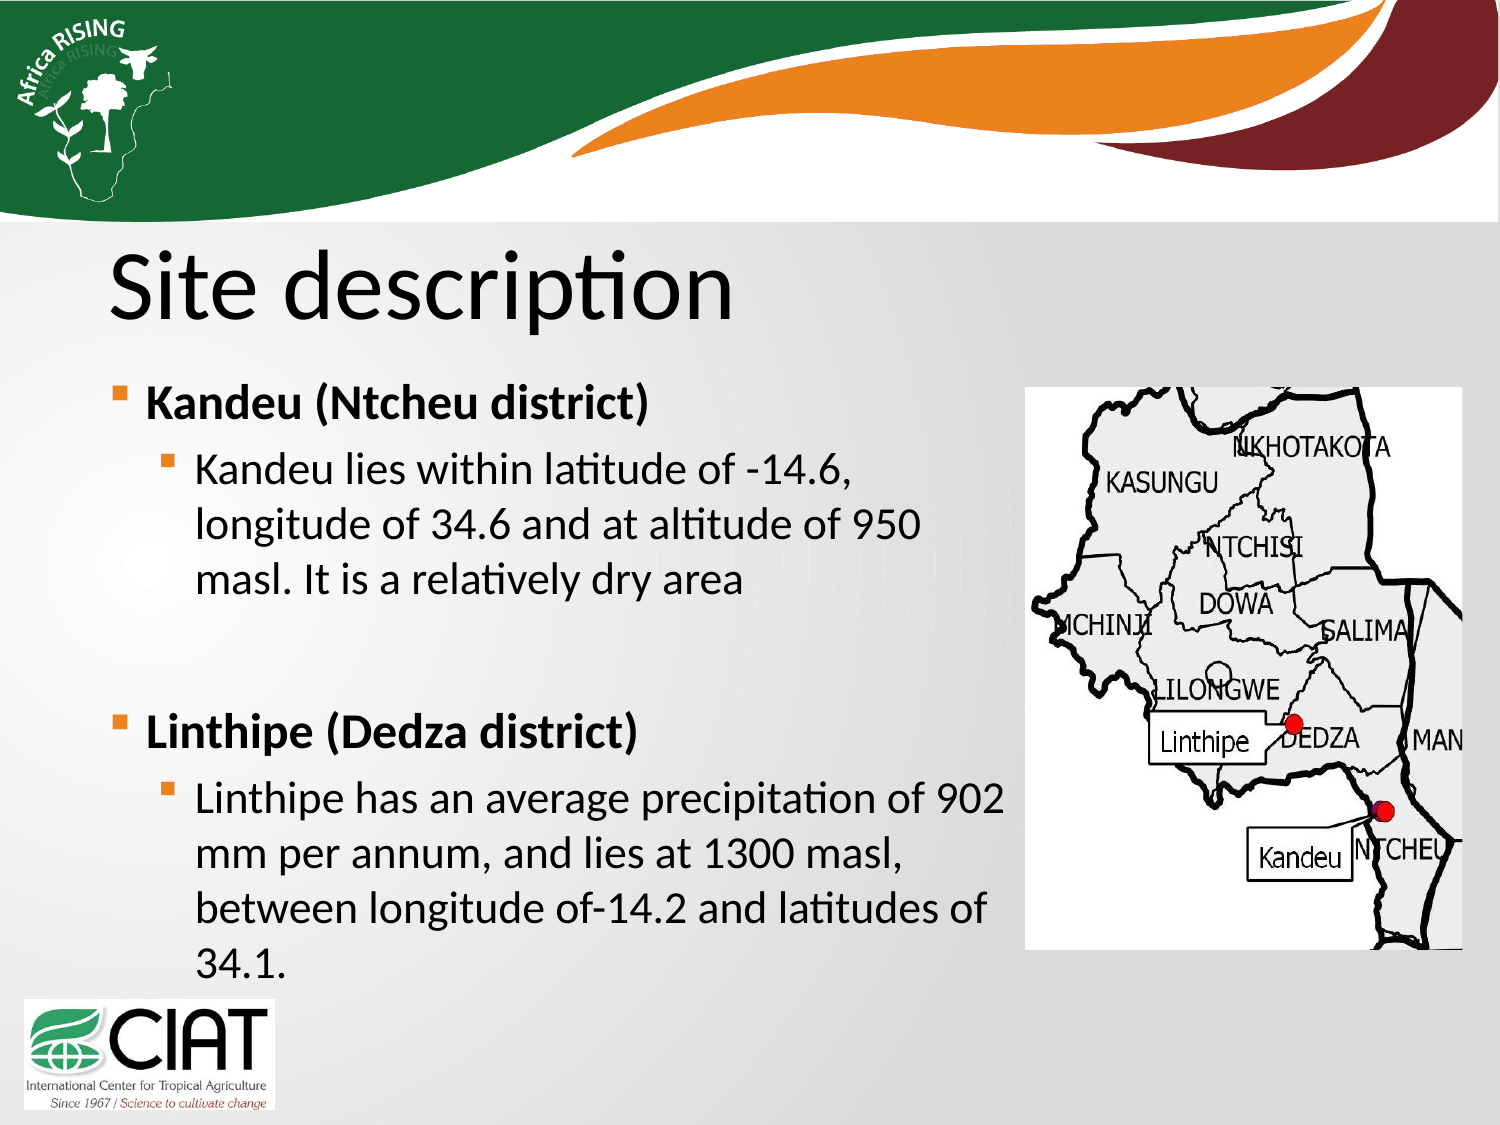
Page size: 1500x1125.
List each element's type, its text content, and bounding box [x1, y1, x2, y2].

list Kandeu (Ntcheu district) Kandeu lies within latitude of -14.6, longitude of 34.6 and at altitude of 950 masl. It is a relatively dry area Linthipe (Dedza district) Linthipe has an average precipitation of 902 mm per annum, and lies at 1300 masl, between longitude of-14.2 and latitudes of 34.1. [75, 362, 1025, 988]
picture [24, 999, 276, 1111]
picture [1024, 386, 1463, 951]
list Site description [75, 212, 1325, 350]
picture [0, 0, 1499, 222]
